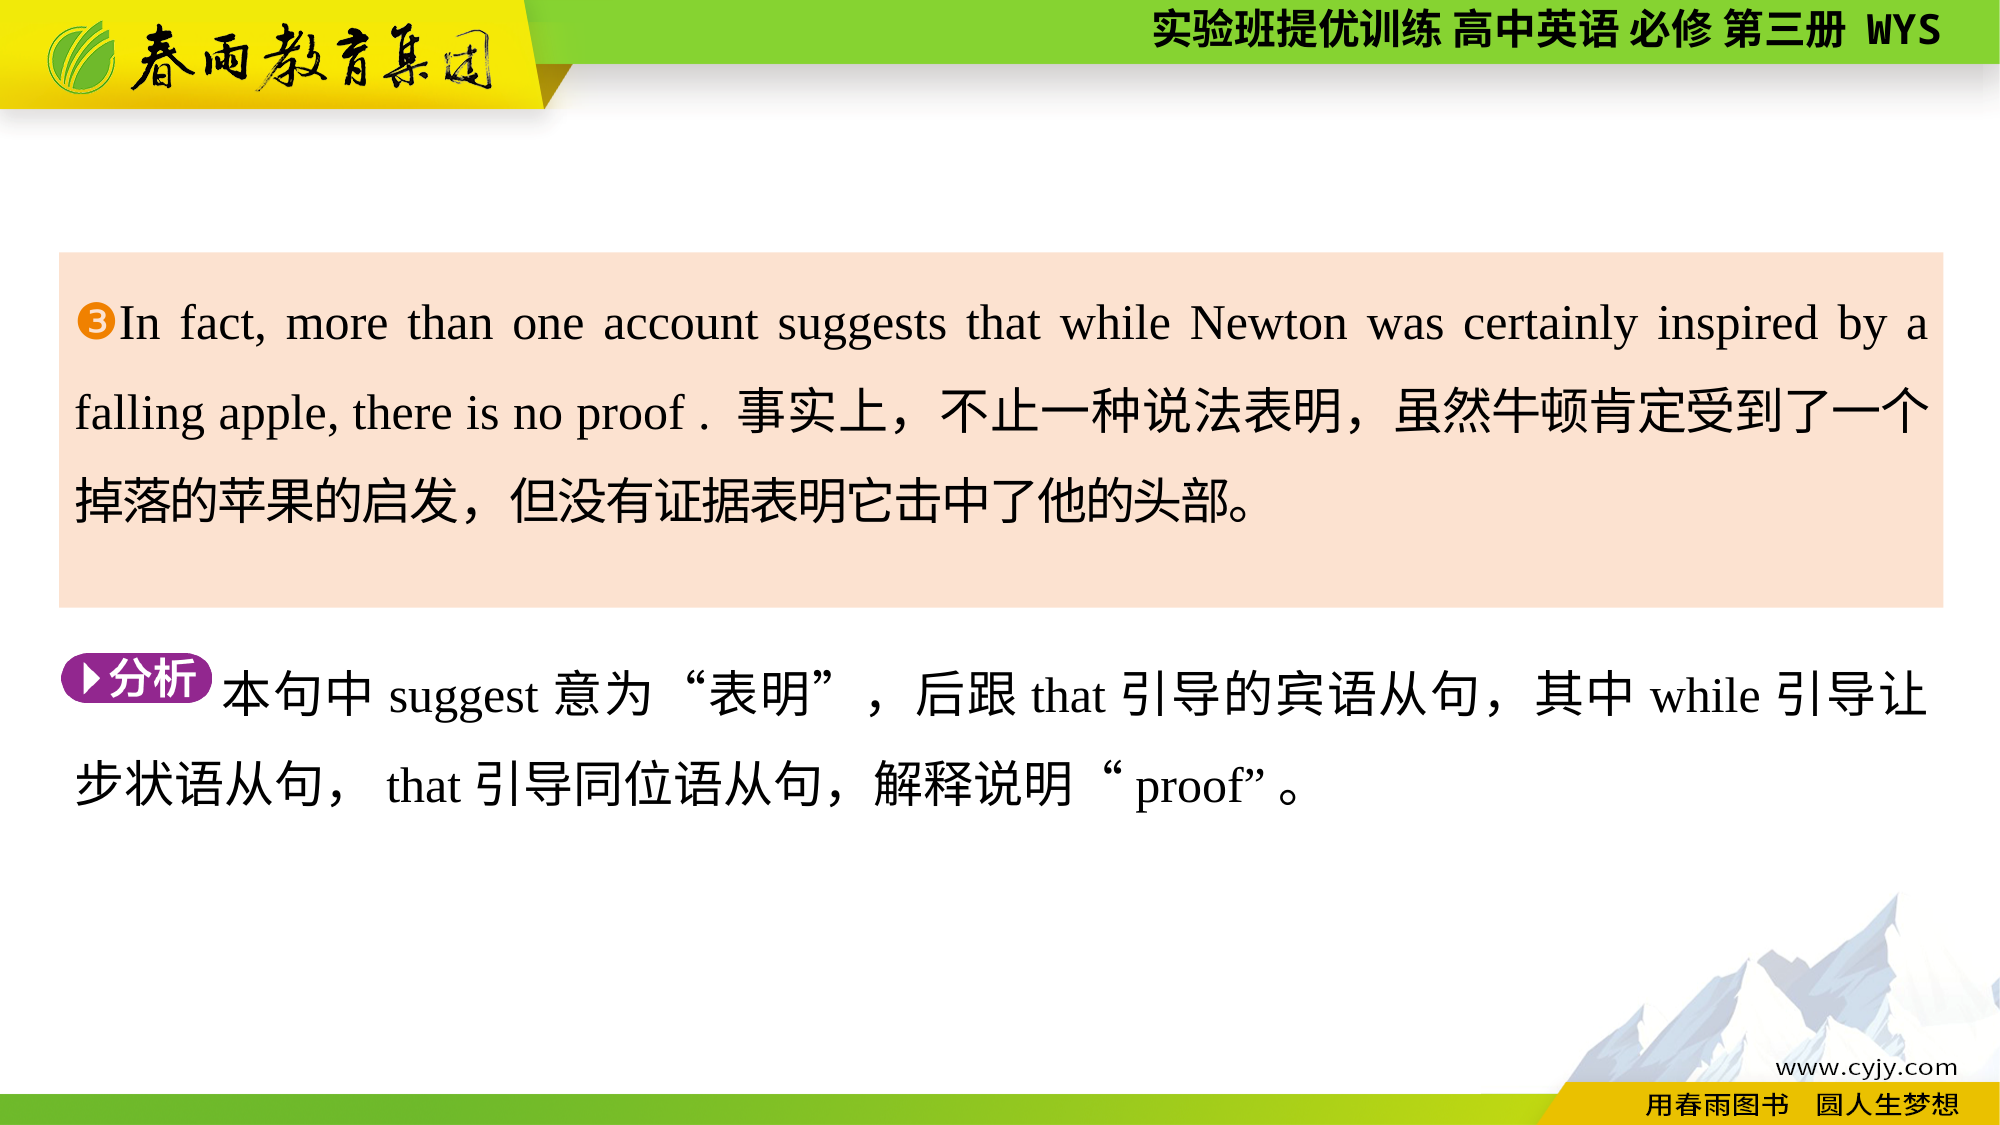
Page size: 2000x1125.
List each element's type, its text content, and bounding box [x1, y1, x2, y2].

text_box 本句中suggest意为“表明”，后跟that引导的宾语从句，其中while引导让步状语从句，that引导同位语从句，解释说明“proof”。 [59, 625, 1944, 821]
picture [0, 0, 2000, 1125]
